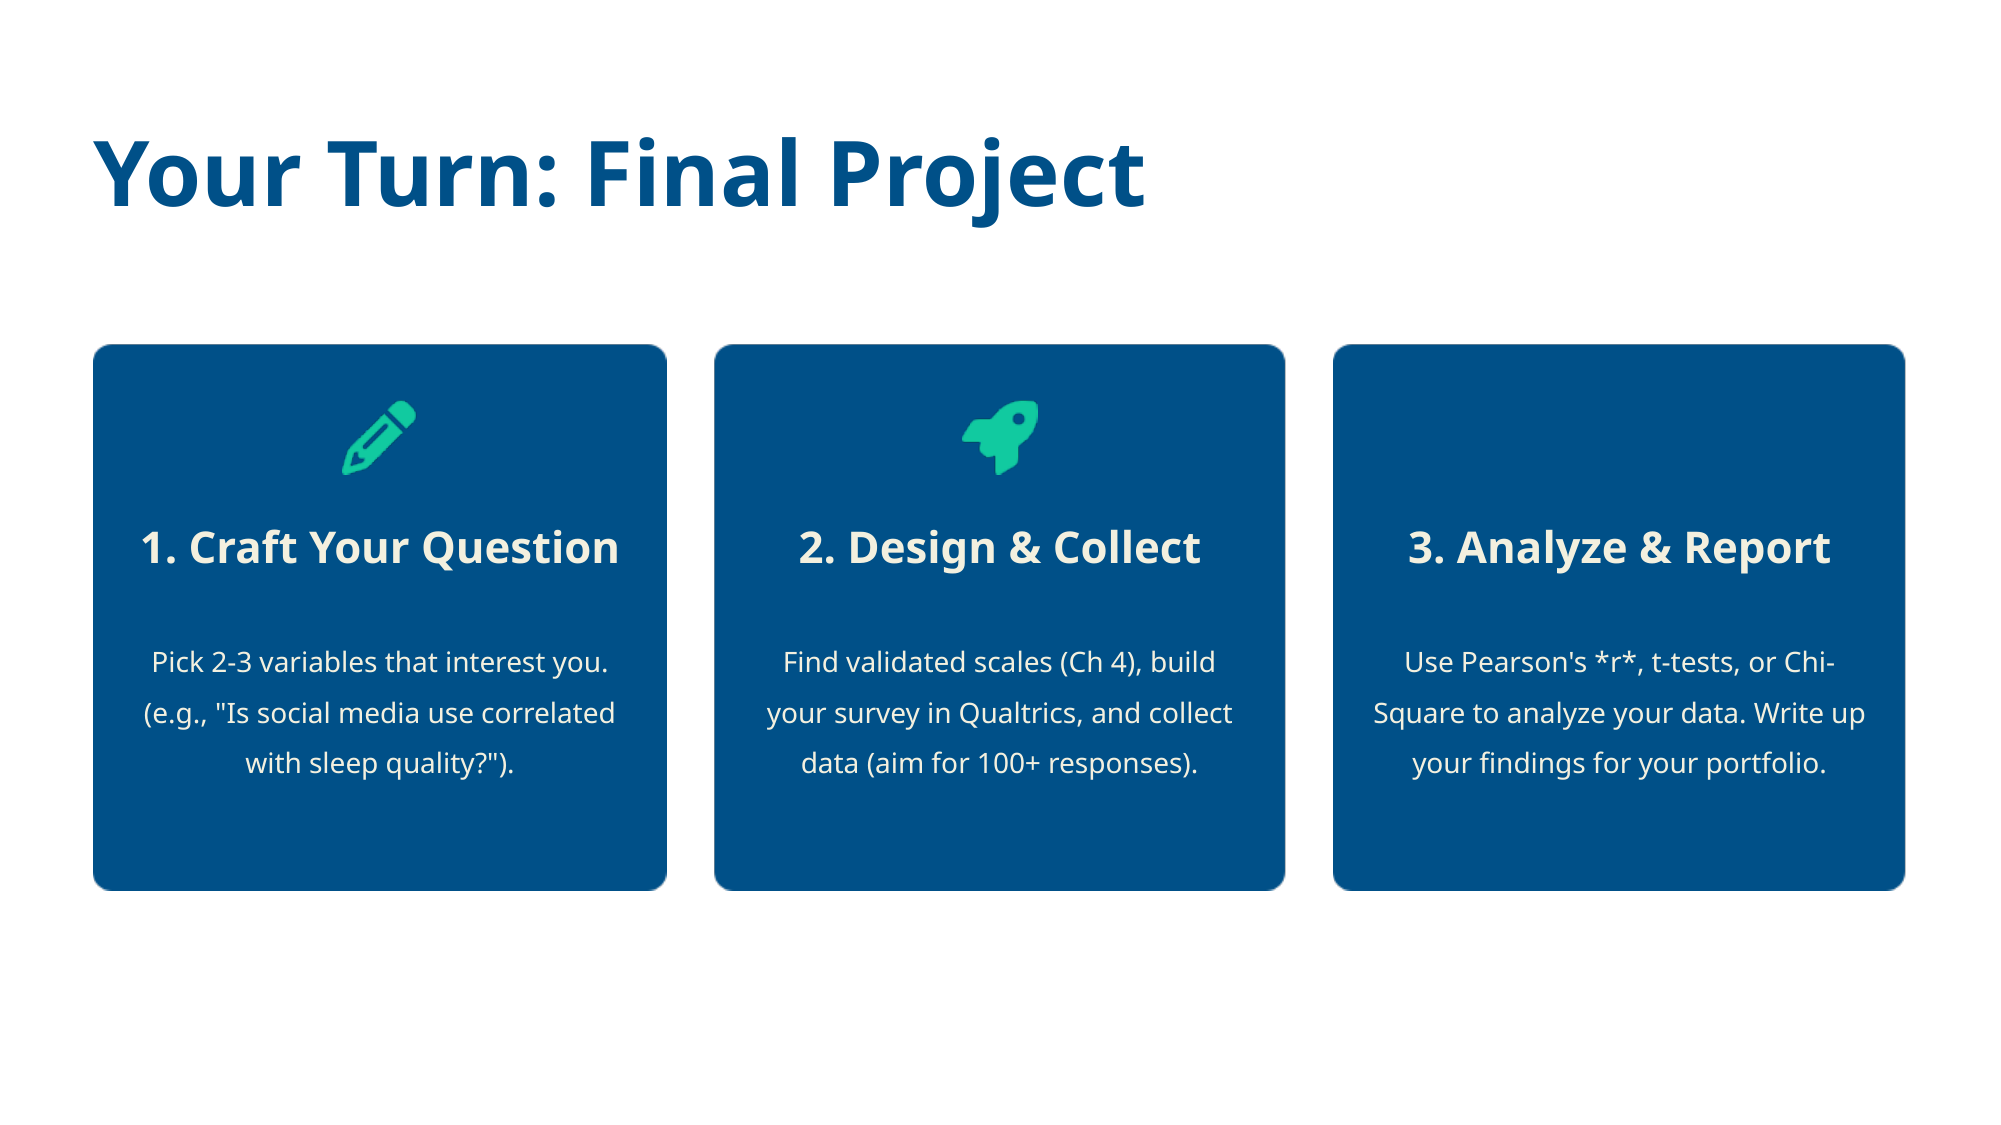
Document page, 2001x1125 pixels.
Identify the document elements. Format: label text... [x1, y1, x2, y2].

picture [1332, 342, 1907, 891]
text_box Your Turn: Final Project [93, 93, 1997, 225]
picture [712, 342, 1287, 891]
picture [93, 342, 668, 891]
